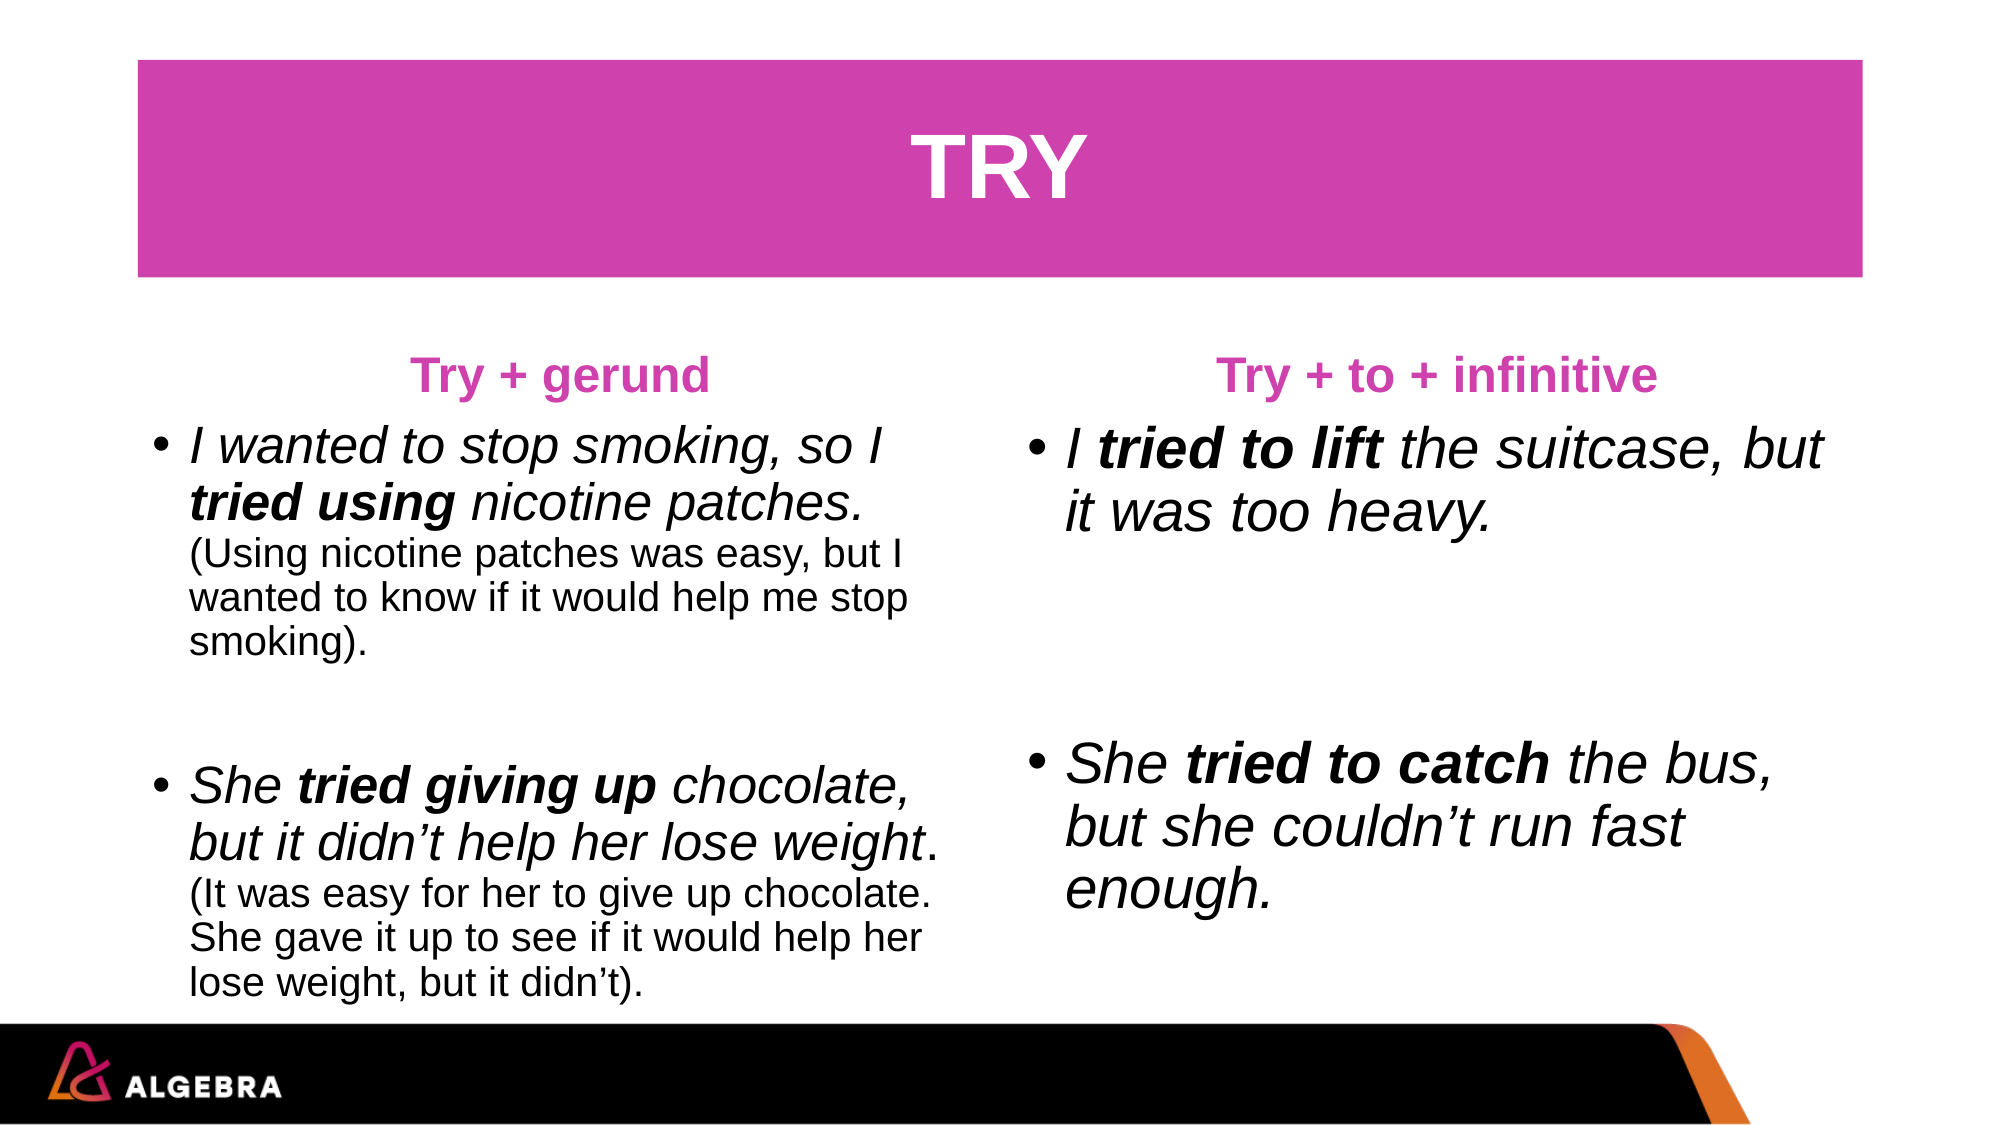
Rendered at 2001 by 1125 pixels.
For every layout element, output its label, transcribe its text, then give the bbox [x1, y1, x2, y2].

title TRY [137, 59, 1863, 278]
list I wanted to stop smoking, so I tried using nicotine patches. (Using nicotine patches was easy, but I wanted to know if it would help me stop smoking). She tried giving up chocolate, but it didn’t help her lose weight. (It was easy for her to give up chocolate. She gave it up to see if it would help her lose weight, but it didn’t). [137, 410, 984, 1016]
list Try + to + infinitive [1012, 275, 1863, 410]
picture [0, 1023, 1958, 1125]
list Try + gerund [137, 275, 984, 410]
list I tried to lift the suitcase, but it was too heavy. She tried to catch the bus, but she couldn’t run fast enough. [1012, 410, 1863, 1016]
